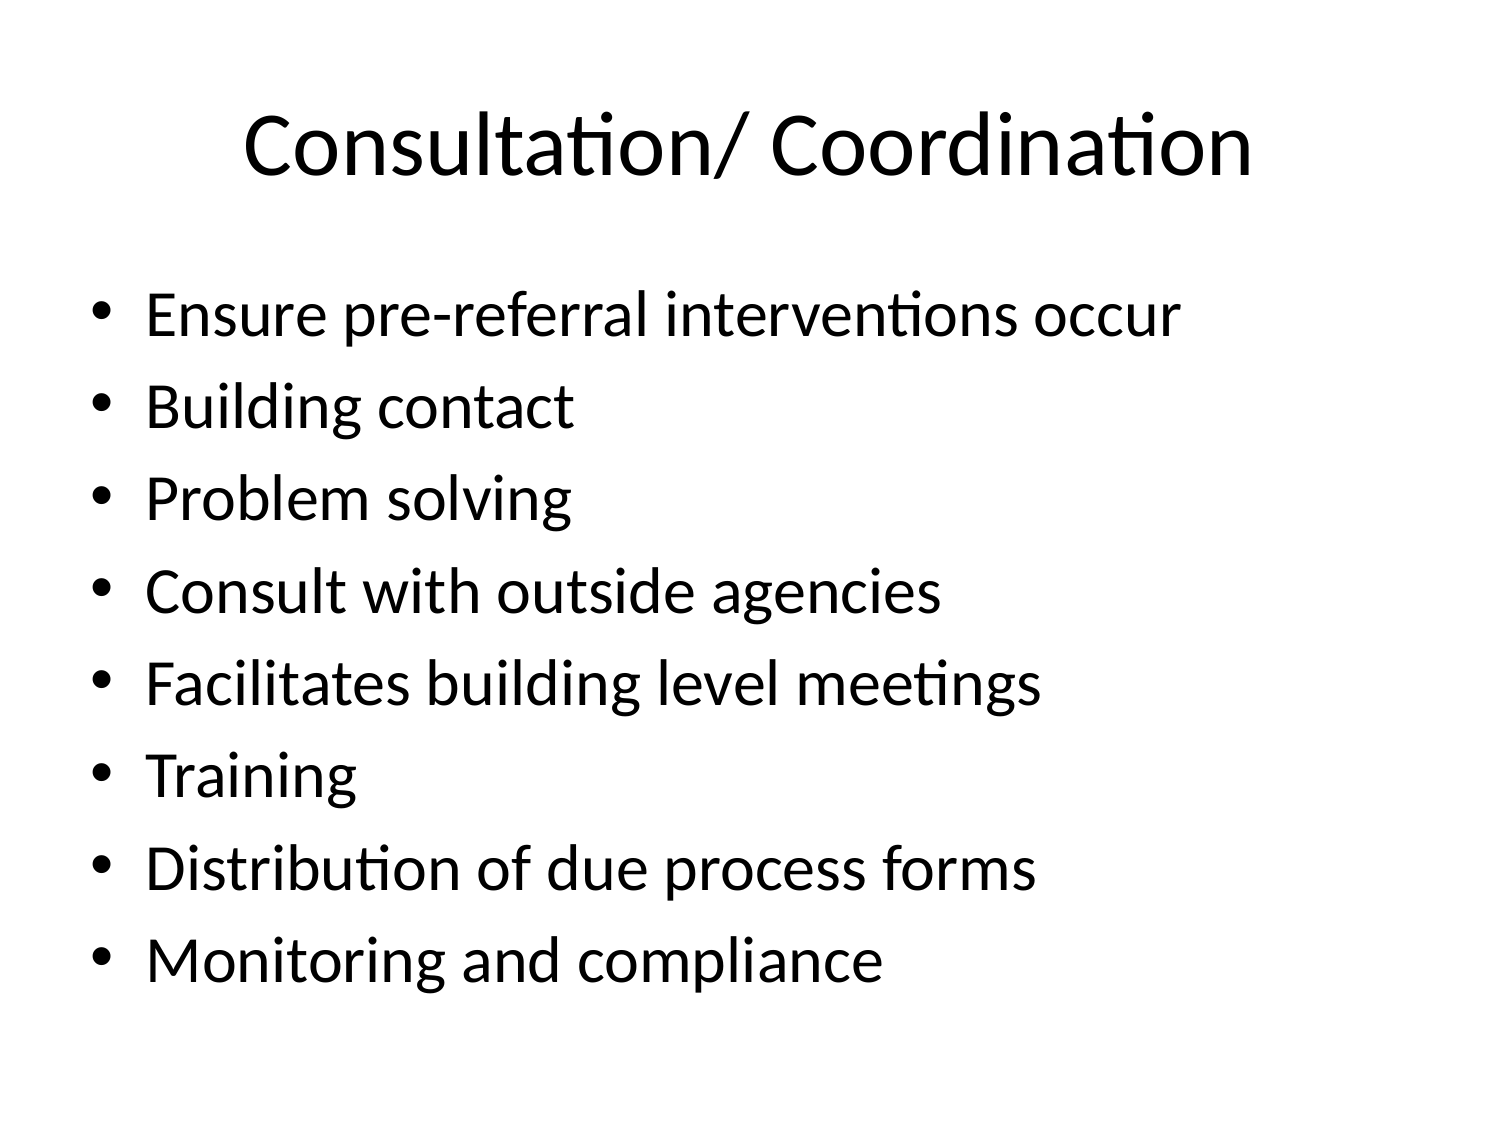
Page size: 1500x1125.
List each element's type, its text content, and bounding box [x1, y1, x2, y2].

title Consultation/ Coordination [75, 45, 1425, 233]
list Ensure pre-referral interventions occur Building contact Problem solving Consult with outside agencies Facilitates building level meetings Training Distribution of due process forms Monitoring and compliance [75, 262, 1425, 1005]
